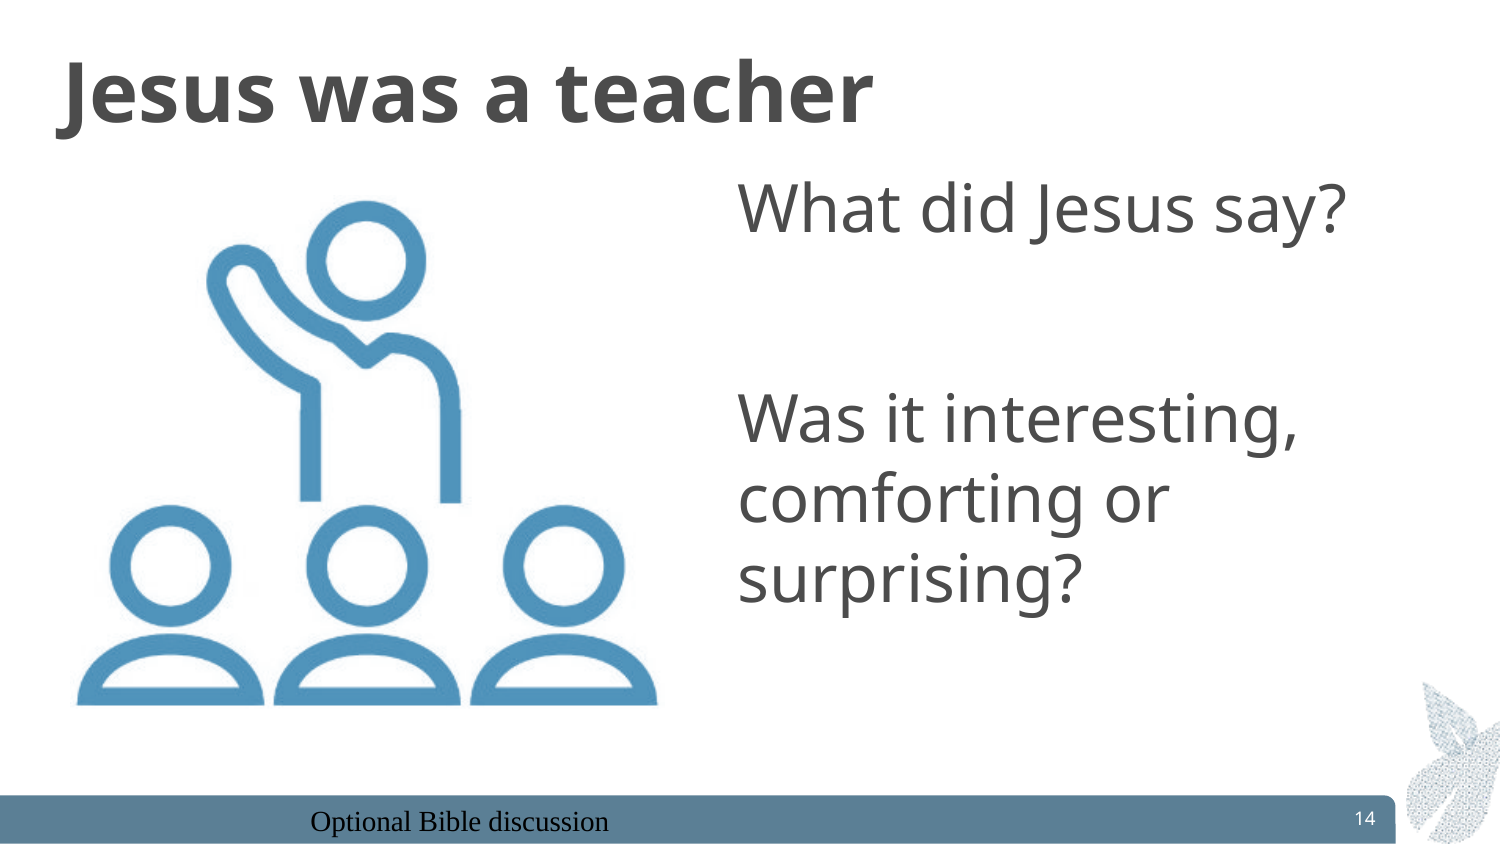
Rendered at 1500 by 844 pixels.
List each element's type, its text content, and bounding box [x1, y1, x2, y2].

footer Optional Bible discussion [62, 806, 858, 833]
list What did Jesus say? Was it interesting, comforting or surprising? [737, 166, 1438, 770]
picture [1406, 681, 1500, 844]
slide_number 14 [1264, 806, 1376, 833]
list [70, 195, 665, 723]
title Jesus was a teacher [62, 50, 1438, 129]
